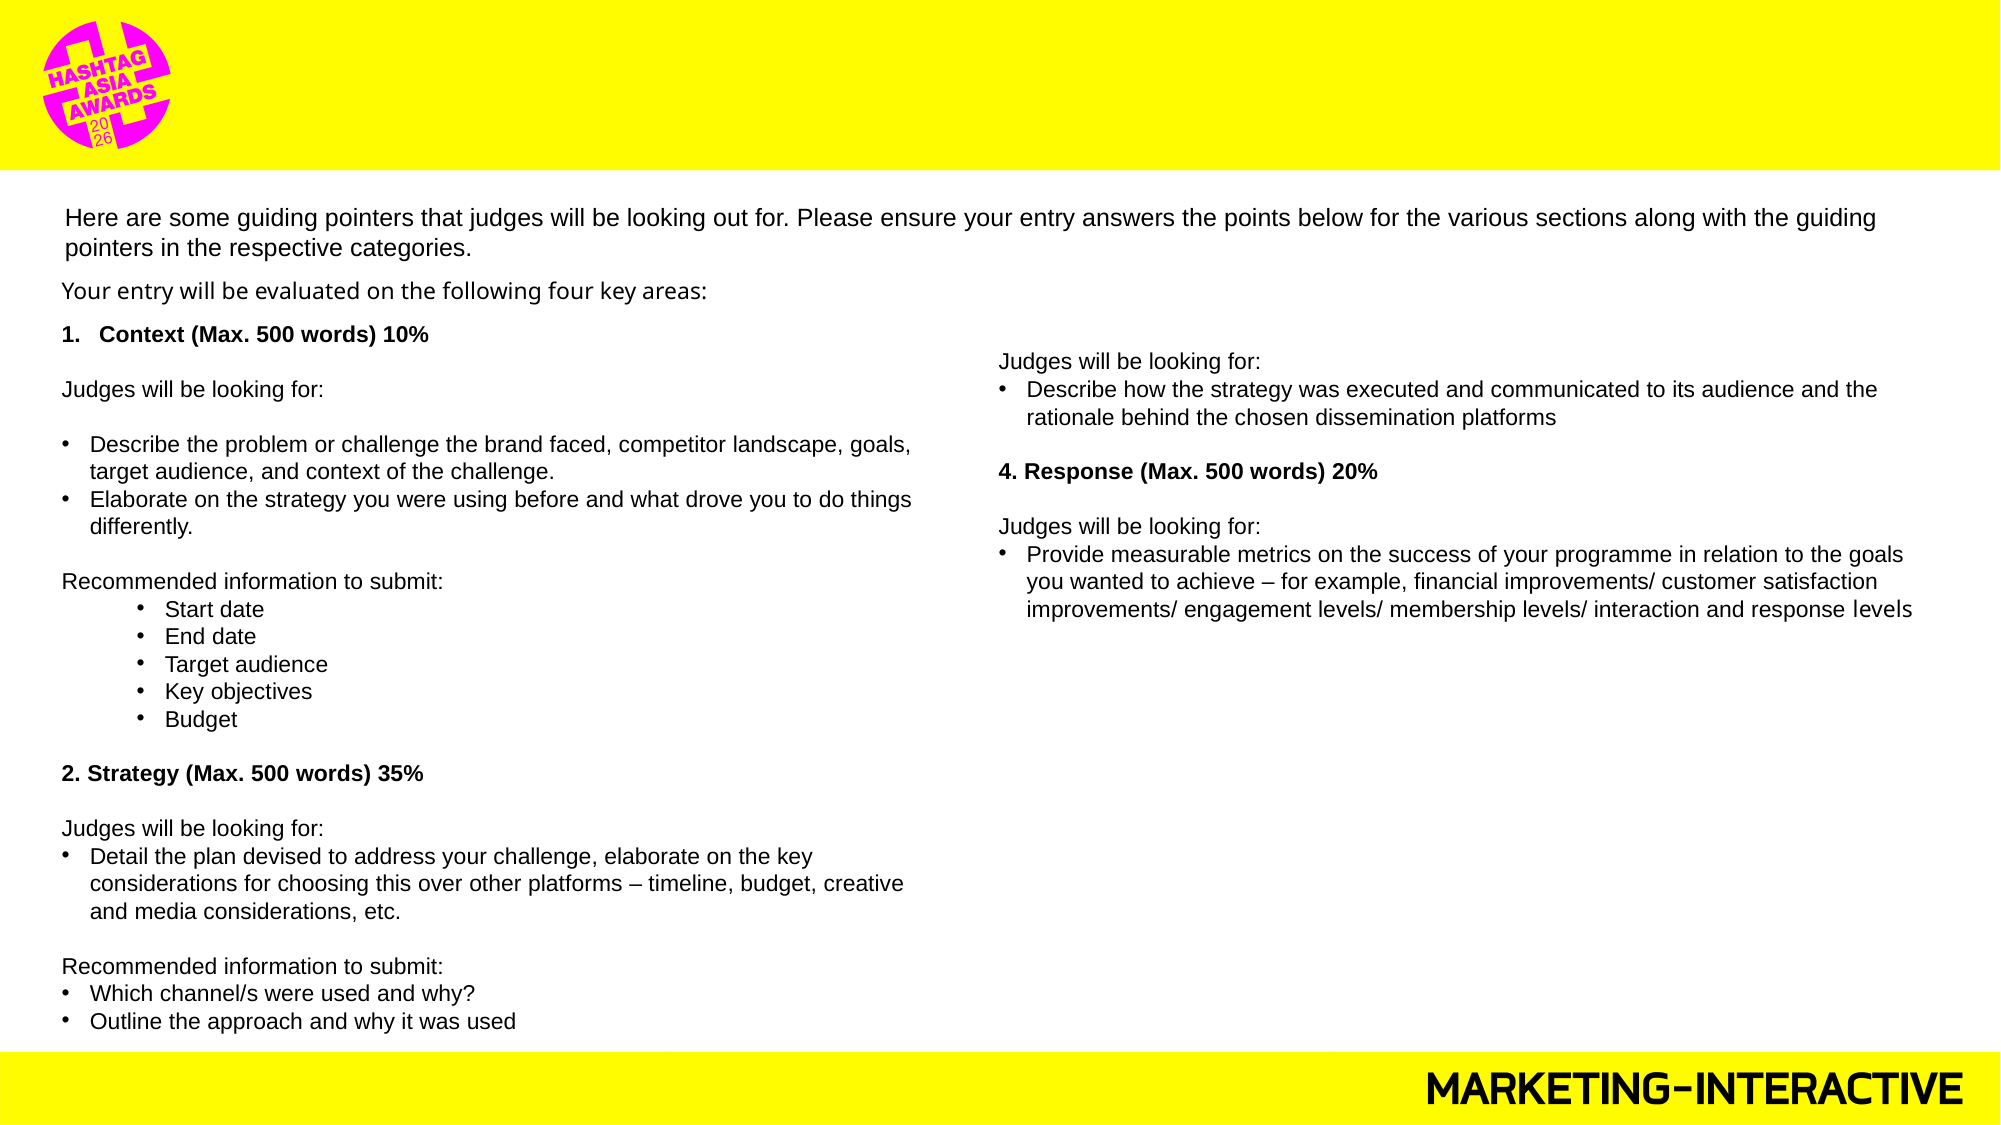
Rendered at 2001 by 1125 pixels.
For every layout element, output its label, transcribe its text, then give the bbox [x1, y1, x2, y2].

text_box Your entry will be evaluated on the following four key areas: [46, 269, 1463, 312]
text_box Context (Max. 500 words) 10% Judges will be looking for: Describe the problem or challenge the brand faced, competitor landscape, goals, target audience, and context of the challenge. Elaborate on the strategy you were using before and what drove you to do things differently. Recommended information to submit: Start date End date Target audience Key objectives Budget 2. Strategy (Max. 500 words) 35% Judges will be looking for: Detail the plan devised to address your challenge, elaborate on the key considerations for choosing this over other platforms – timeline, budget, creative and media considerations, etc. Recommended information to submit: Which channel/s were used and why? Outline the approach and why it was used 3. Activity (Max. 500 words) 35% Judges will be looking for: Describe how the strategy was executed and communicated to its audience and the rationale behind the chosen dissemination platforms 4. Response (Max. 500 words) 20% Judges will be looking for: Provide measurable metrics on the success of your programme in relation to the goals you wanted to achieve – for example, financial improvements/ customer satisfaction improvements/ engagement levels/ membership levels/ interaction and response levels [46, 312, 1950, 1125]
text_box Here are some guiding pointers that judges will be looking out for. Please ensure your entry answers the points below for the various sections along with the guiding pointers in the respective categories. [49, 193, 1925, 269]
picture [0, 0, 2001, 1125]
